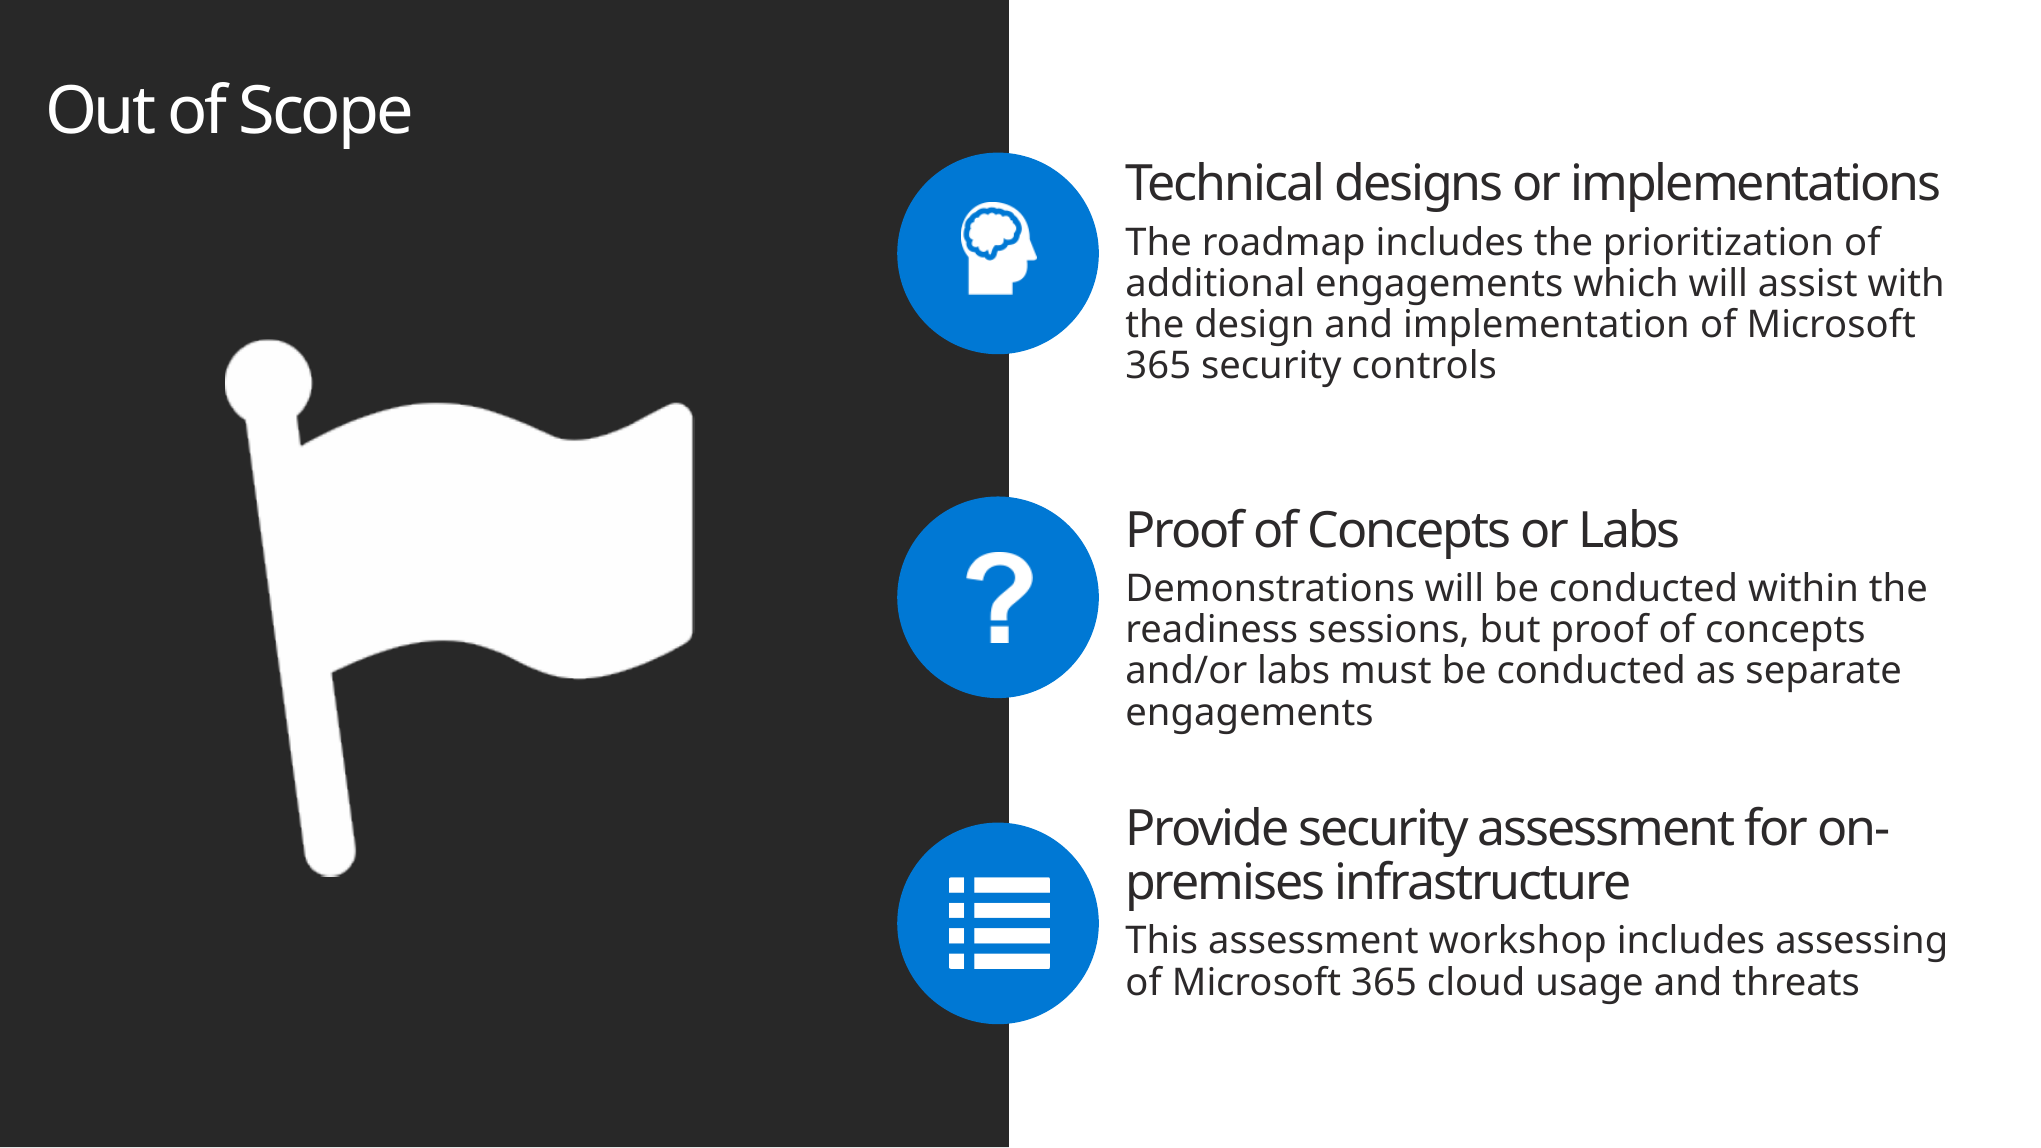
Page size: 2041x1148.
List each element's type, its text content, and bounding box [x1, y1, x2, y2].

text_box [896, 152, 1100, 355]
picture [224, 339, 695, 878]
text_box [896, 822, 1100, 1025]
text_box Provide security assessment for on-premises infrastructure This assessment workshop includes assessing of Microsoft 365 cloud usage and threats [1110, 794, 1991, 1011]
text_box [0, 0, 1010, 1148]
text_box Technical designs or implementations The roadmap includes the prioritization of additional engagements which will assist with the design and implementation of Microsoft 365 security controls [1110, 149, 1991, 395]
text_box Proof of Concepts or Labs Demonstrations will be conducted within the readiness sessions, but proof of concepts and/or labs must be conducted as separate engagements [1110, 496, 1999, 742]
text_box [896, 496, 1100, 699]
title Out of Scope [45, 49, 1996, 185]
